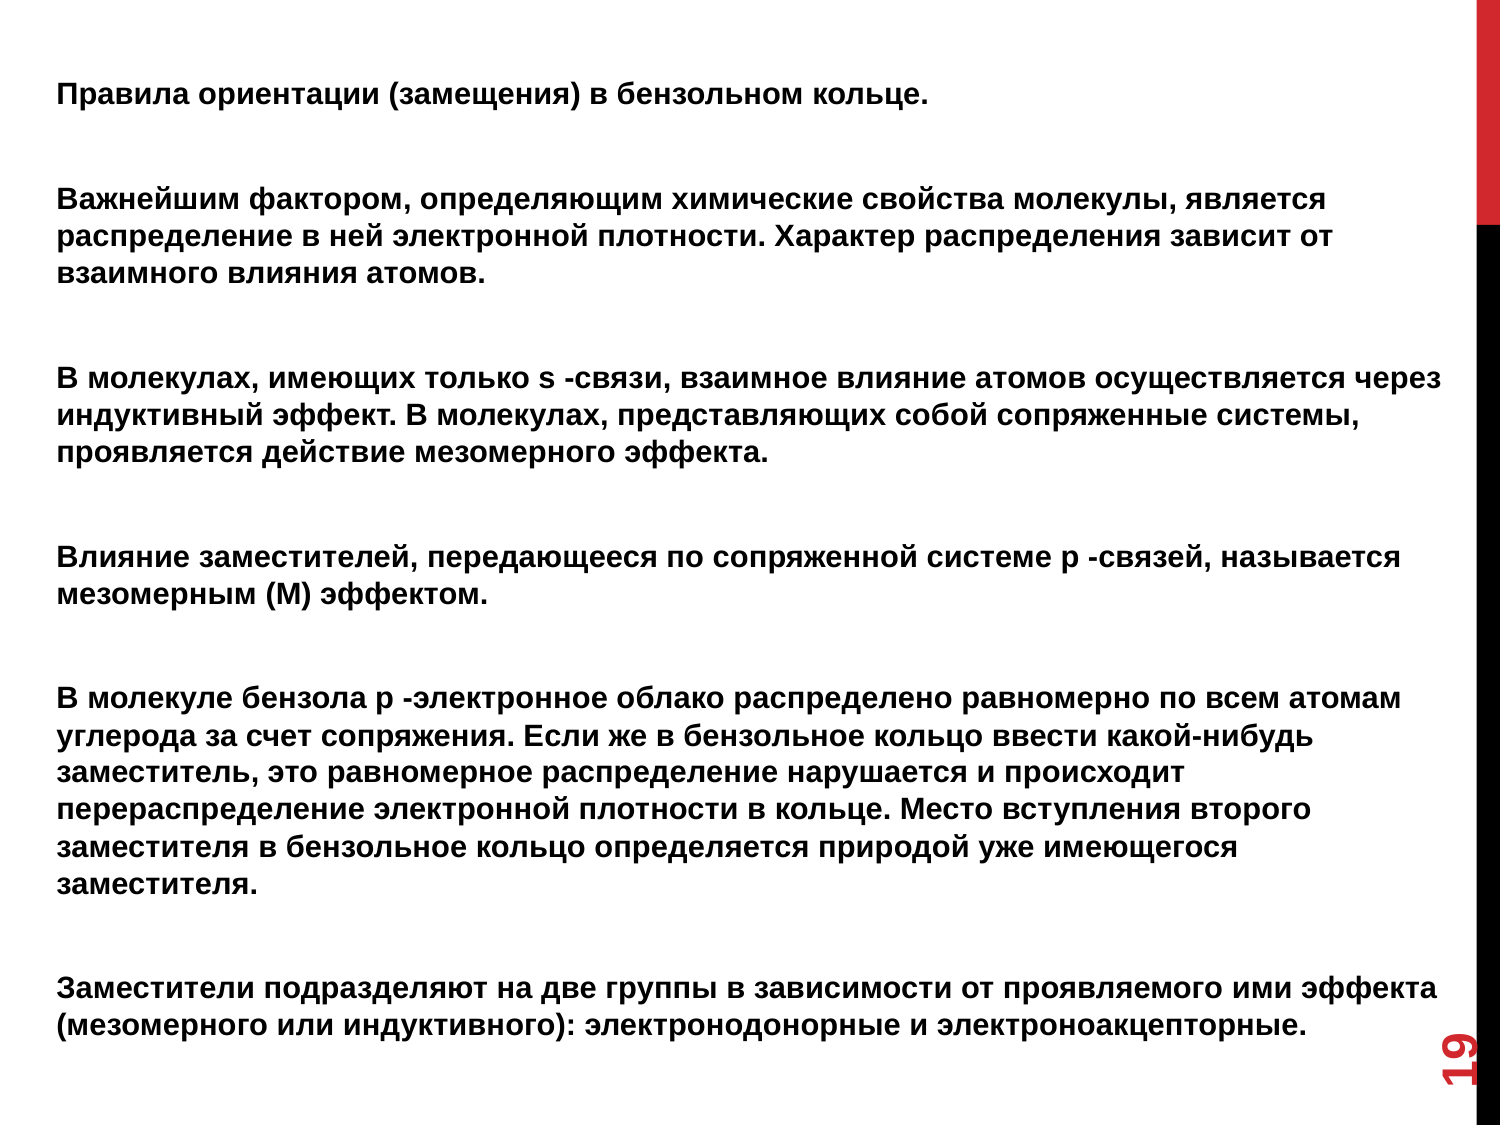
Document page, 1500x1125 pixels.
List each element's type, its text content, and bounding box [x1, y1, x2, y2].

list Правила ориентации (замещения) в бензольном кольце. Важнейшим фактором, определяющим химические свойства молекулы, является распределение в ней электронной плотности. Характер распределения зависит от взаимного влияния атомов. В молекулах, имеющих только s -связи, взаимное влияние атомов осуществляется через индуктивный эффект. В молекулах, представляющих собой сопряженные системы, проявляется действие мезомерного эффекта. Влияние заместителей, передающееся по сопряженной системе p -связей, называется мезомерным (М) эффектом. В молекуле бензола p -электронное облако распределено равномерно по всем атомам углерода за счет сопряжения. Если же в бензольное кольцо ввести какой-нибудь заместитель, это равномерное распределение нарушается и происходит перераспределение электронной плотности в кольце. Место вступления второго заместителя в бензольное кольцо определяется природой уже имеющегося заместителя. Заместители подразделяют на две группы в зависимости от проявляемого ими эффекта (мезомерного или индуктивного): электронодонорные и электроноакцепторные. [40, 66, 1460, 1083]
slide_number 19 [1427, 887, 1488, 1104]
